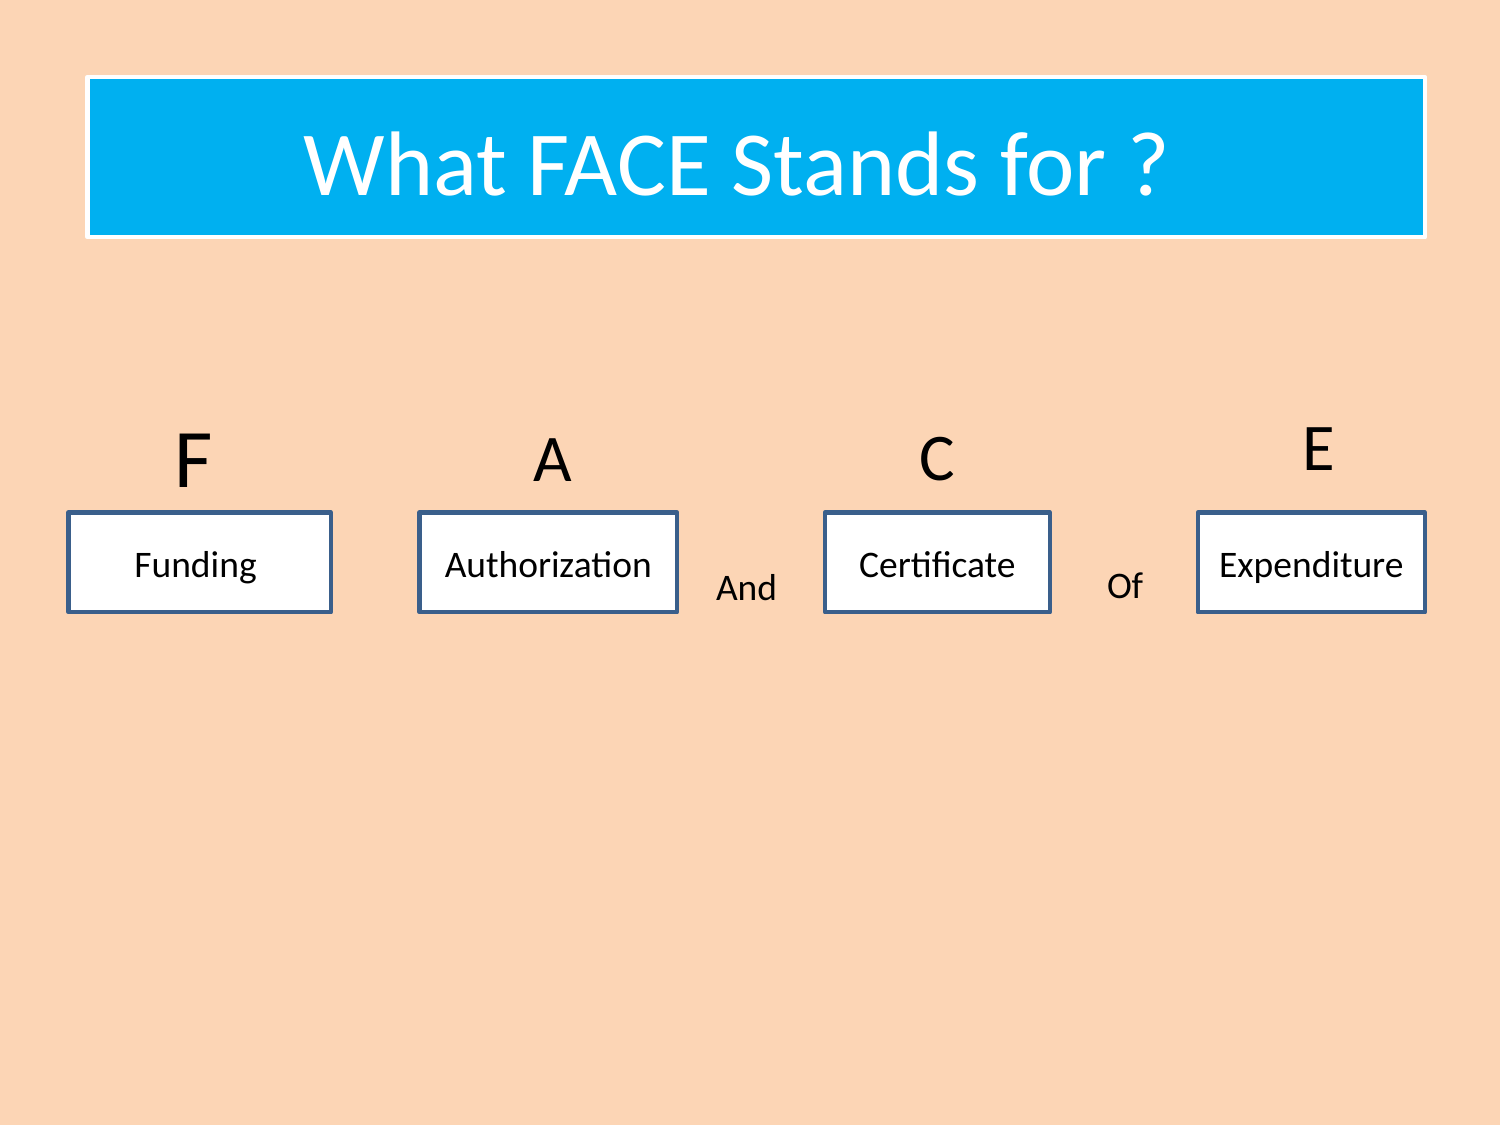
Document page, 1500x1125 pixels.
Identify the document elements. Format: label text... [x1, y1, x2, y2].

text_box C [904, 406, 971, 502]
text_box Authorization [417, 510, 679, 614]
text_box Expenditure [1196, 510, 1427, 614]
text_box Funding [66, 510, 333, 614]
title What FACE Stands for ? [62, 79, 1413, 238]
text_box Of [1092, 553, 1167, 614]
text_box [85, 75, 1427, 239]
text_box E [1287, 396, 1350, 491]
text_box Certificate [823, 510, 1052, 614]
text_box A [518, 407, 588, 503]
text_box And [701, 555, 801, 616]
text_box F [159, 396, 228, 512]
